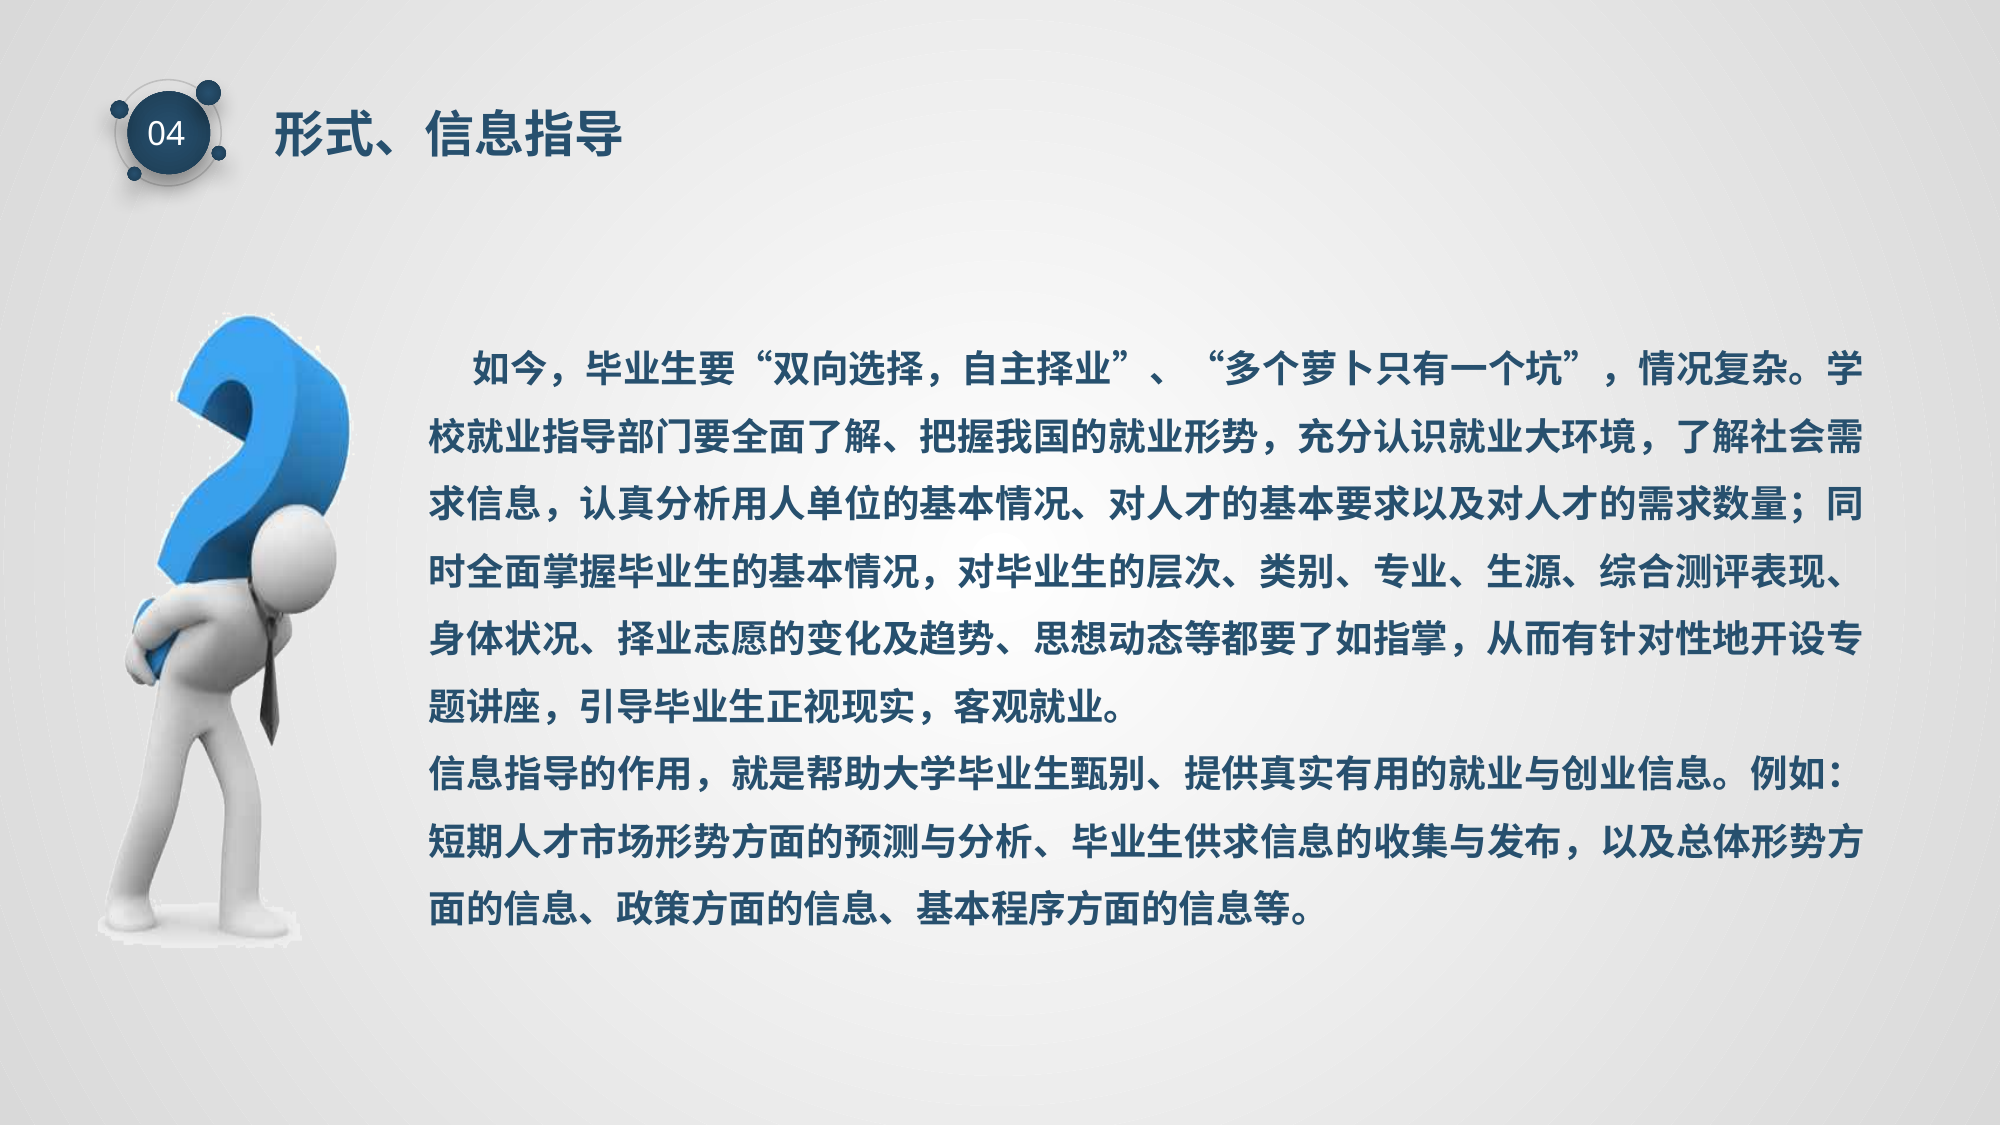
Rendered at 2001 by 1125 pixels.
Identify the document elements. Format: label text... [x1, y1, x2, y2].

picture [55, 298, 452, 1008]
text_box 形式、信息指导 [259, 95, 640, 170]
text_box 如今，毕业生要“双向选择，自主择业”、“多个萝卜只有一个坑”，情况复杂。学校就业指导部门要全面了解、把握我国的就业形势，充分认识就业大环境，了解社会需求信息，认真分析用人单位的基本情况、对人才的基本要求以及对人才的需求数量；同时全面掌握毕业生的基本情况，对毕业生的层次、类别、专业、生源、综合测评表现、身体状况、择业志愿的变化及趋势、思想动态等都要了如指掌，从而有针对性地开设专题讲座，引导毕业生正视现实，客观就业。 信息指导的作用，就是帮助大学毕业生甄别、提供真实有用的就业与创业信息。例如：短期人才市场形势方面的预测与分析、毕业生供求信息的收集与发布，以及总体形势方面的信息、政策方面的信息、基本程序方面的信息等。 [452, 315, 1880, 938]
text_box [110, 79, 226, 186]
